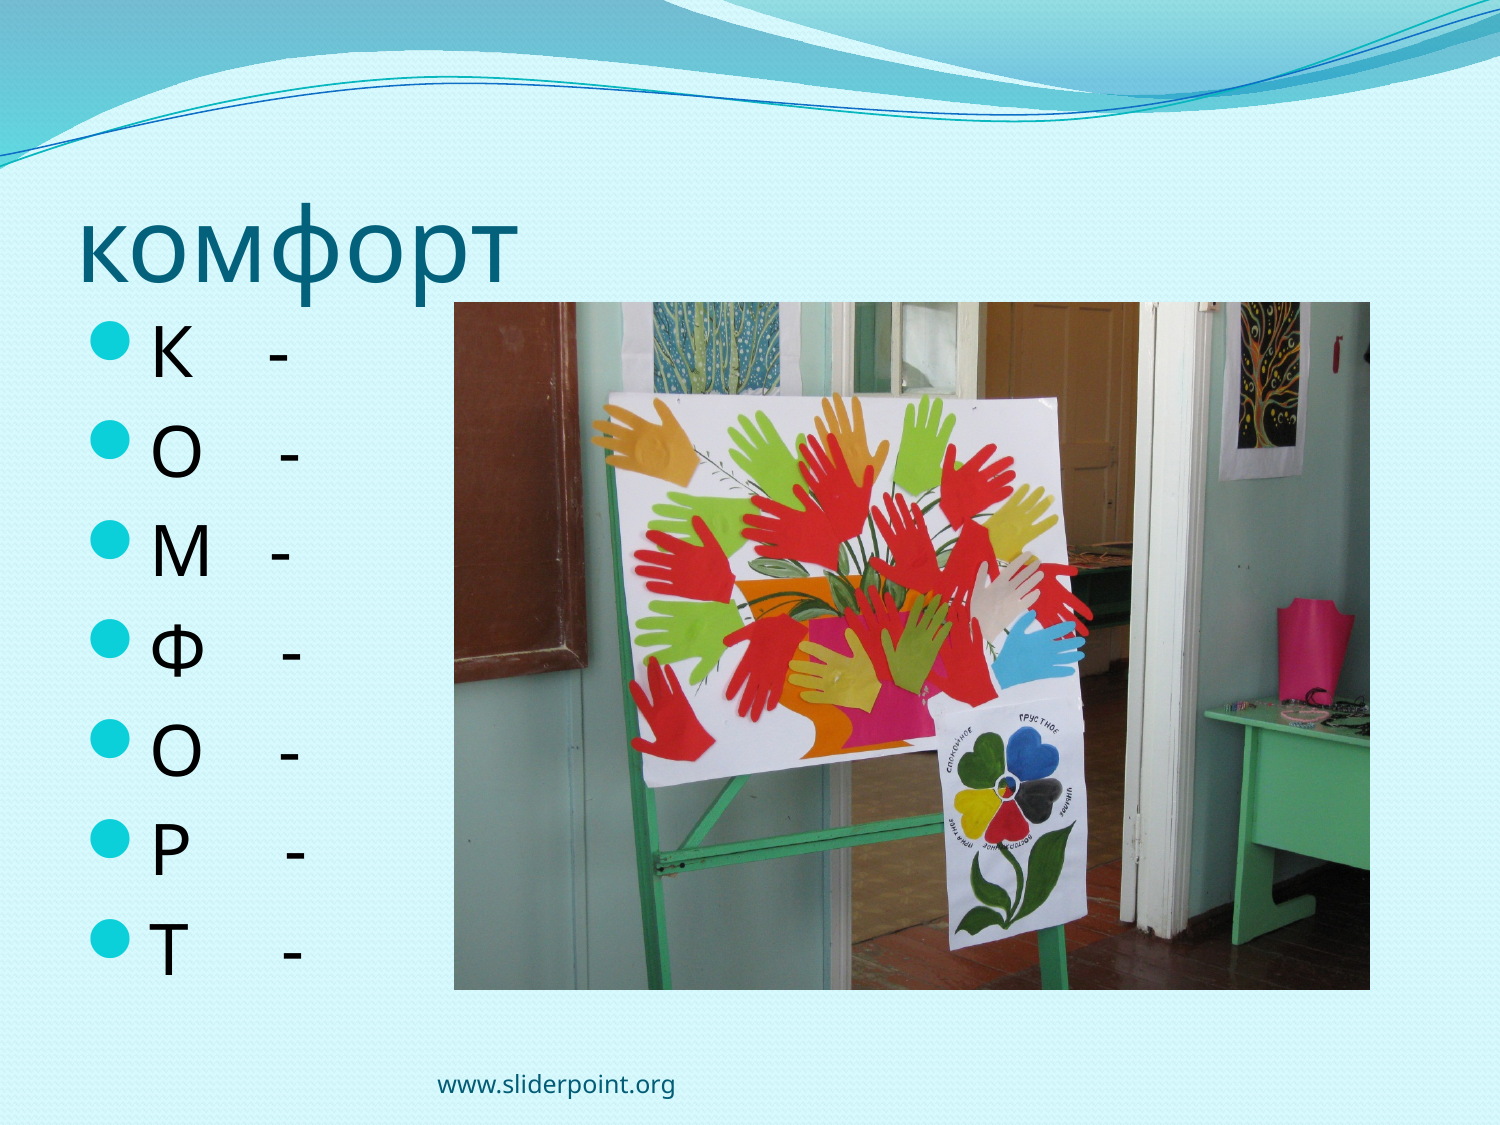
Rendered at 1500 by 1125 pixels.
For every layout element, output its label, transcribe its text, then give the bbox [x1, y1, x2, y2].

list К - О - М - Ф - О - Р - Т - [70, 199, 1421, 1005]
picture [454, 302, 1371, 990]
title комфорт [75, 115, 1425, 303]
footer www.sliderpoint.org [437, 1042, 988, 1103]
